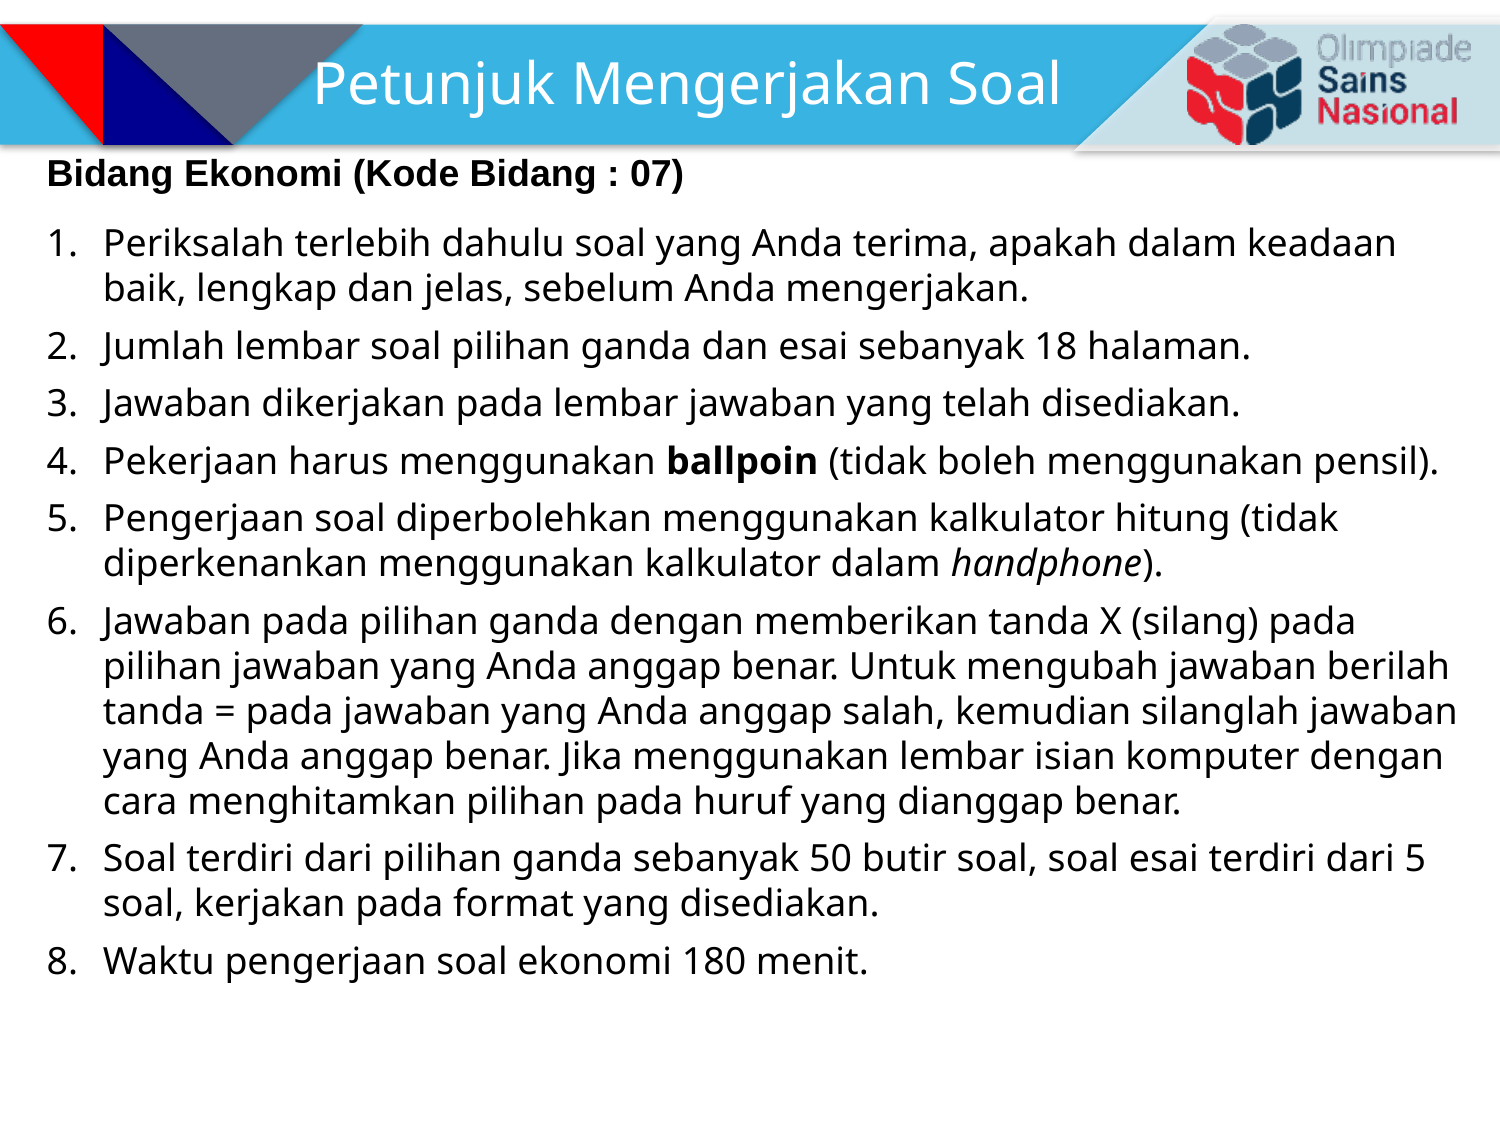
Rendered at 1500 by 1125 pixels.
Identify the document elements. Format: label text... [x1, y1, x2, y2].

text_box [104, 23, 364, 141]
text_box [0, 37, 89, 146]
text_box [0, 23, 104, 141]
text_box [1208, 15, 1500, 152]
text_box Petunjuk Mengerjakan Soal [297, 38, 1078, 124]
text_box [1072, 47, 1186, 152]
picture [1187, 24, 1471, 145]
text_box [107, 41, 218, 141]
text_box Bidang Ekonomi (Kode Bidang : 07) Periksalah terlebih dahulu soal yang Anda terima, apakah dalam keadaan baik, lengkap dan jelas, sebelum Anda mengerjakan. Jumlah lembar soal pilihan ganda dan esai sebanyak 18 halaman. Jawaban dikerjakan pada lembar jawaban yang telah disediakan. Pekerjaan harus menggunakan ballpoin (tidak boleh menggunakan pensil). Pengerjaan soal diperbolehkan menggunakan kalkulator hitung (tidak diperkenankan menggunakan kalkulator dalam handphone). Jawaban pada pilihan ganda dengan memberikan tanda X (silang) pada pilihan jawaban yang Anda anggap benar. Untuk mengubah jawaban berilah tanda = pada jawaban yang Anda anggap salah, kemudian silanglah jawaban yang Anda anggap benar. Jika menggunakan lembar isian komputer dengan cara menghitamkan pilihan pada huruf yang dianggap benar. Soal terdiri dari pilihan ganda sebanyak 50 butir soal, soal esai terdiri dari 5 soal, kerjakan pada format yang disediakan. Waktu pengerjaan soal ekonomi 180 menit. [31, 141, 1476, 990]
text_box [247, 24, 1186, 141]
